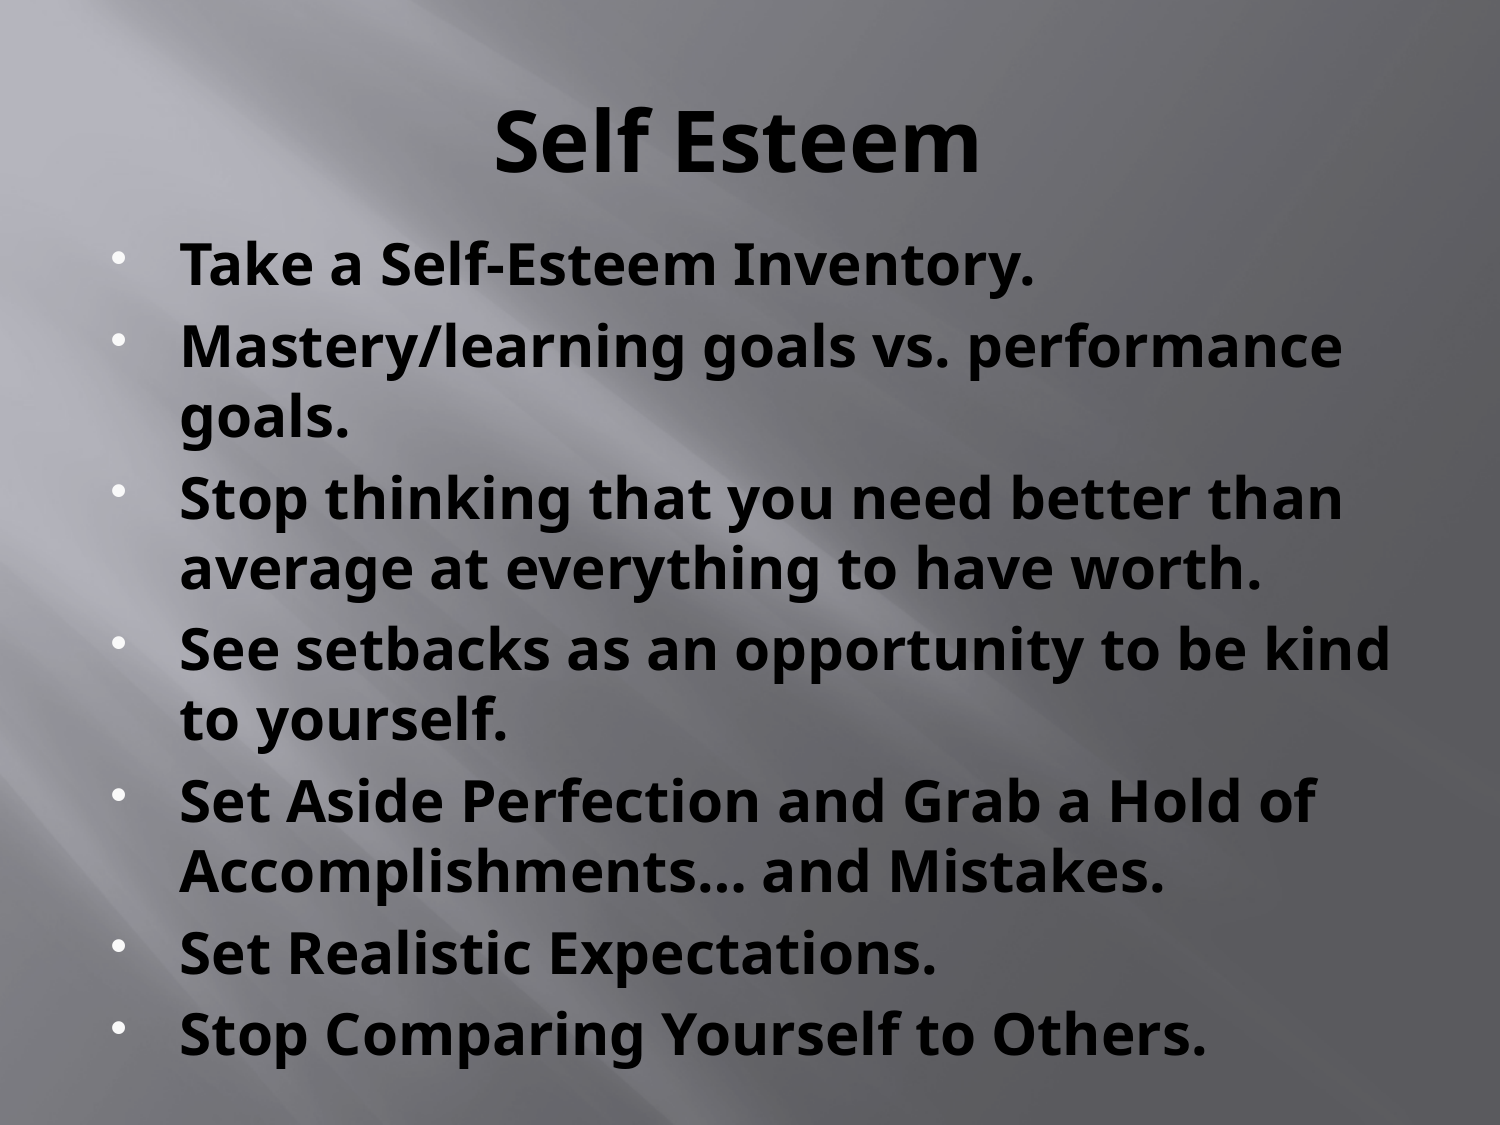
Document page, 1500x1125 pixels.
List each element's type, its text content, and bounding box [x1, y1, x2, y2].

title Self Esteem [75, 45, 1425, 219]
list Take a Self-Esteem Inventory. Mastery/learning goals vs. performance goals. Stop thinking that you need better than average at everything to have worth. See setbacks as an opportunity to be kind to yourself. Set Aside Perfection and Grab a Hold of Accomplishments… and Mistakes. Set Realistic Expectations. Stop Comparing Yourself to Others. [74, 219, 1426, 1036]
